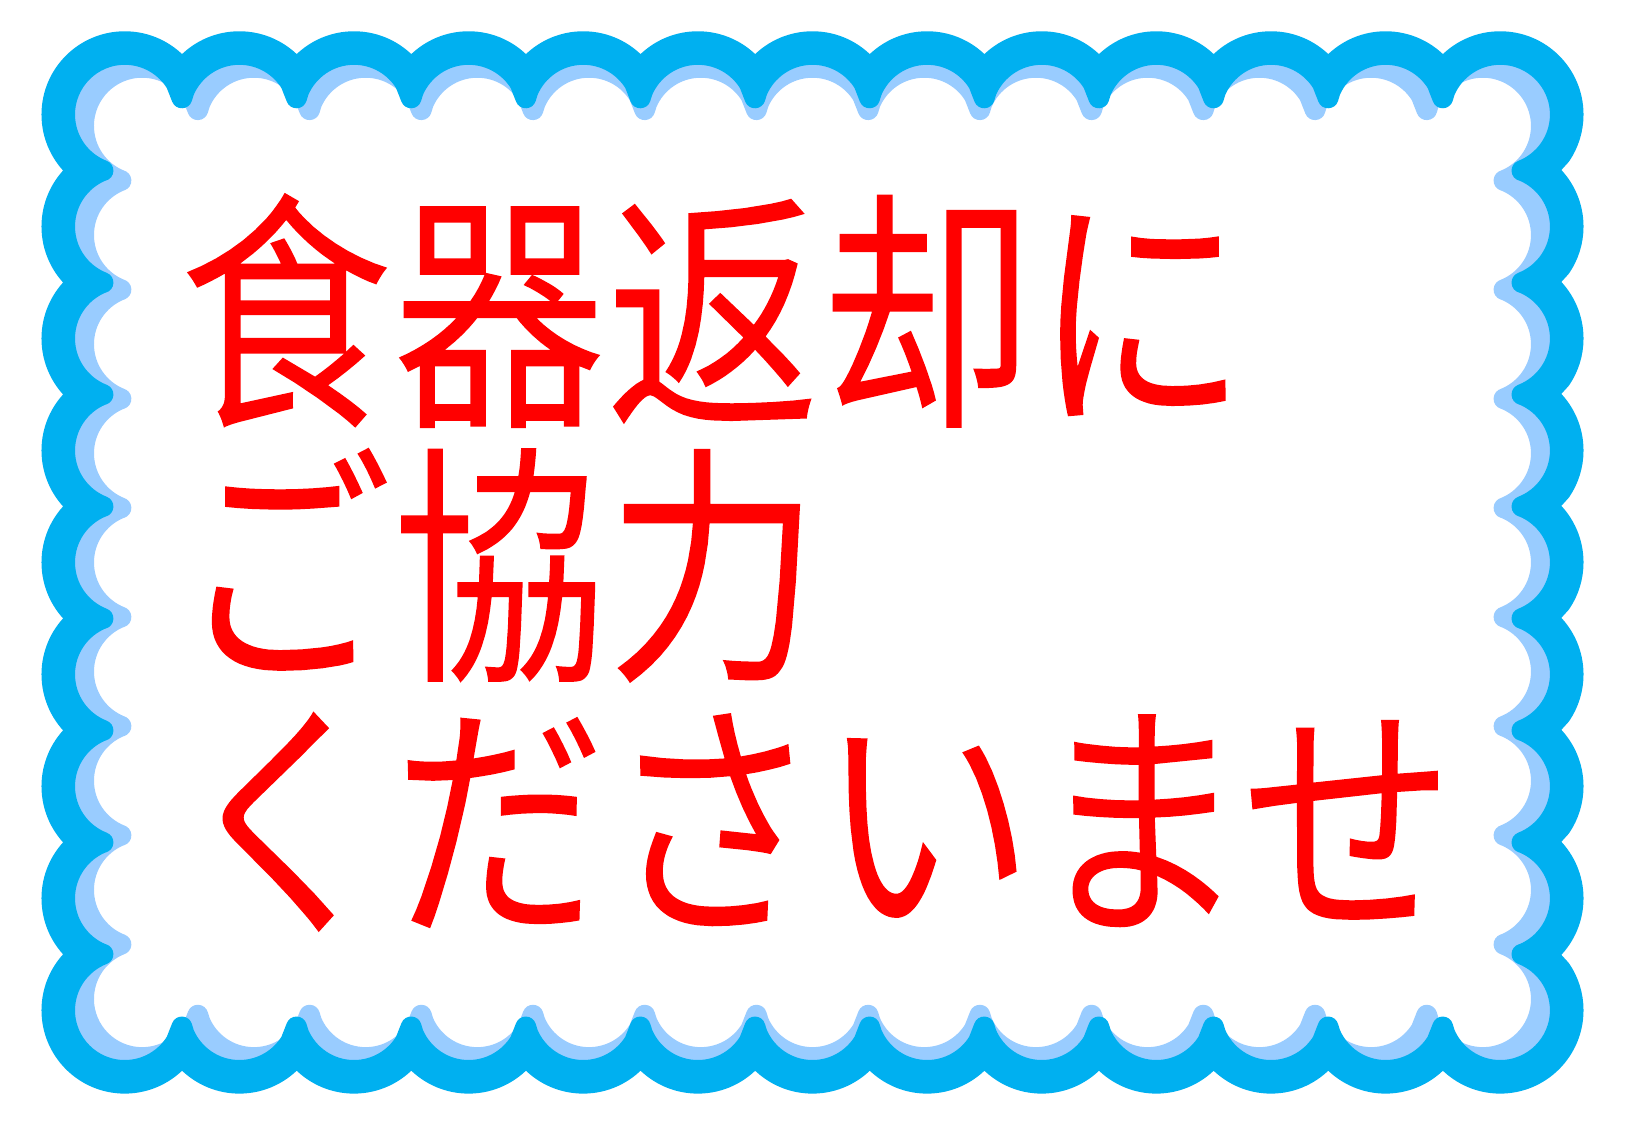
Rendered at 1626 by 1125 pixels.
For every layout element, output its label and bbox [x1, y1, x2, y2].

text_box [414, 1013, 519, 1068]
text_box [187, 57, 284, 112]
text_box [300, 1013, 401, 1068]
text_box [300, 57, 402, 112]
text_box [526, 57, 636, 112]
text_box [49, 39, 1576, 1086]
text_box [987, 1013, 1098, 1068]
text_box [1105, 1013, 1211, 1068]
text_box [1341, 57, 1438, 112]
text_box [1224, 1013, 1324, 1068]
text_box [1341, 1013, 1438, 1068]
text_box [1105, 57, 1211, 112]
text_box [187, 1013, 284, 1068]
text_box [638, 1013, 987, 1068]
text_box [1458, 57, 1556, 1068]
text_box [638, 57, 987, 112]
text_box [414, 57, 519, 112]
text_box [69, 57, 167, 1068]
text_box [987, 57, 1098, 112]
text_box [527, 1013, 636, 1068]
text_box [1223, 57, 1324, 112]
